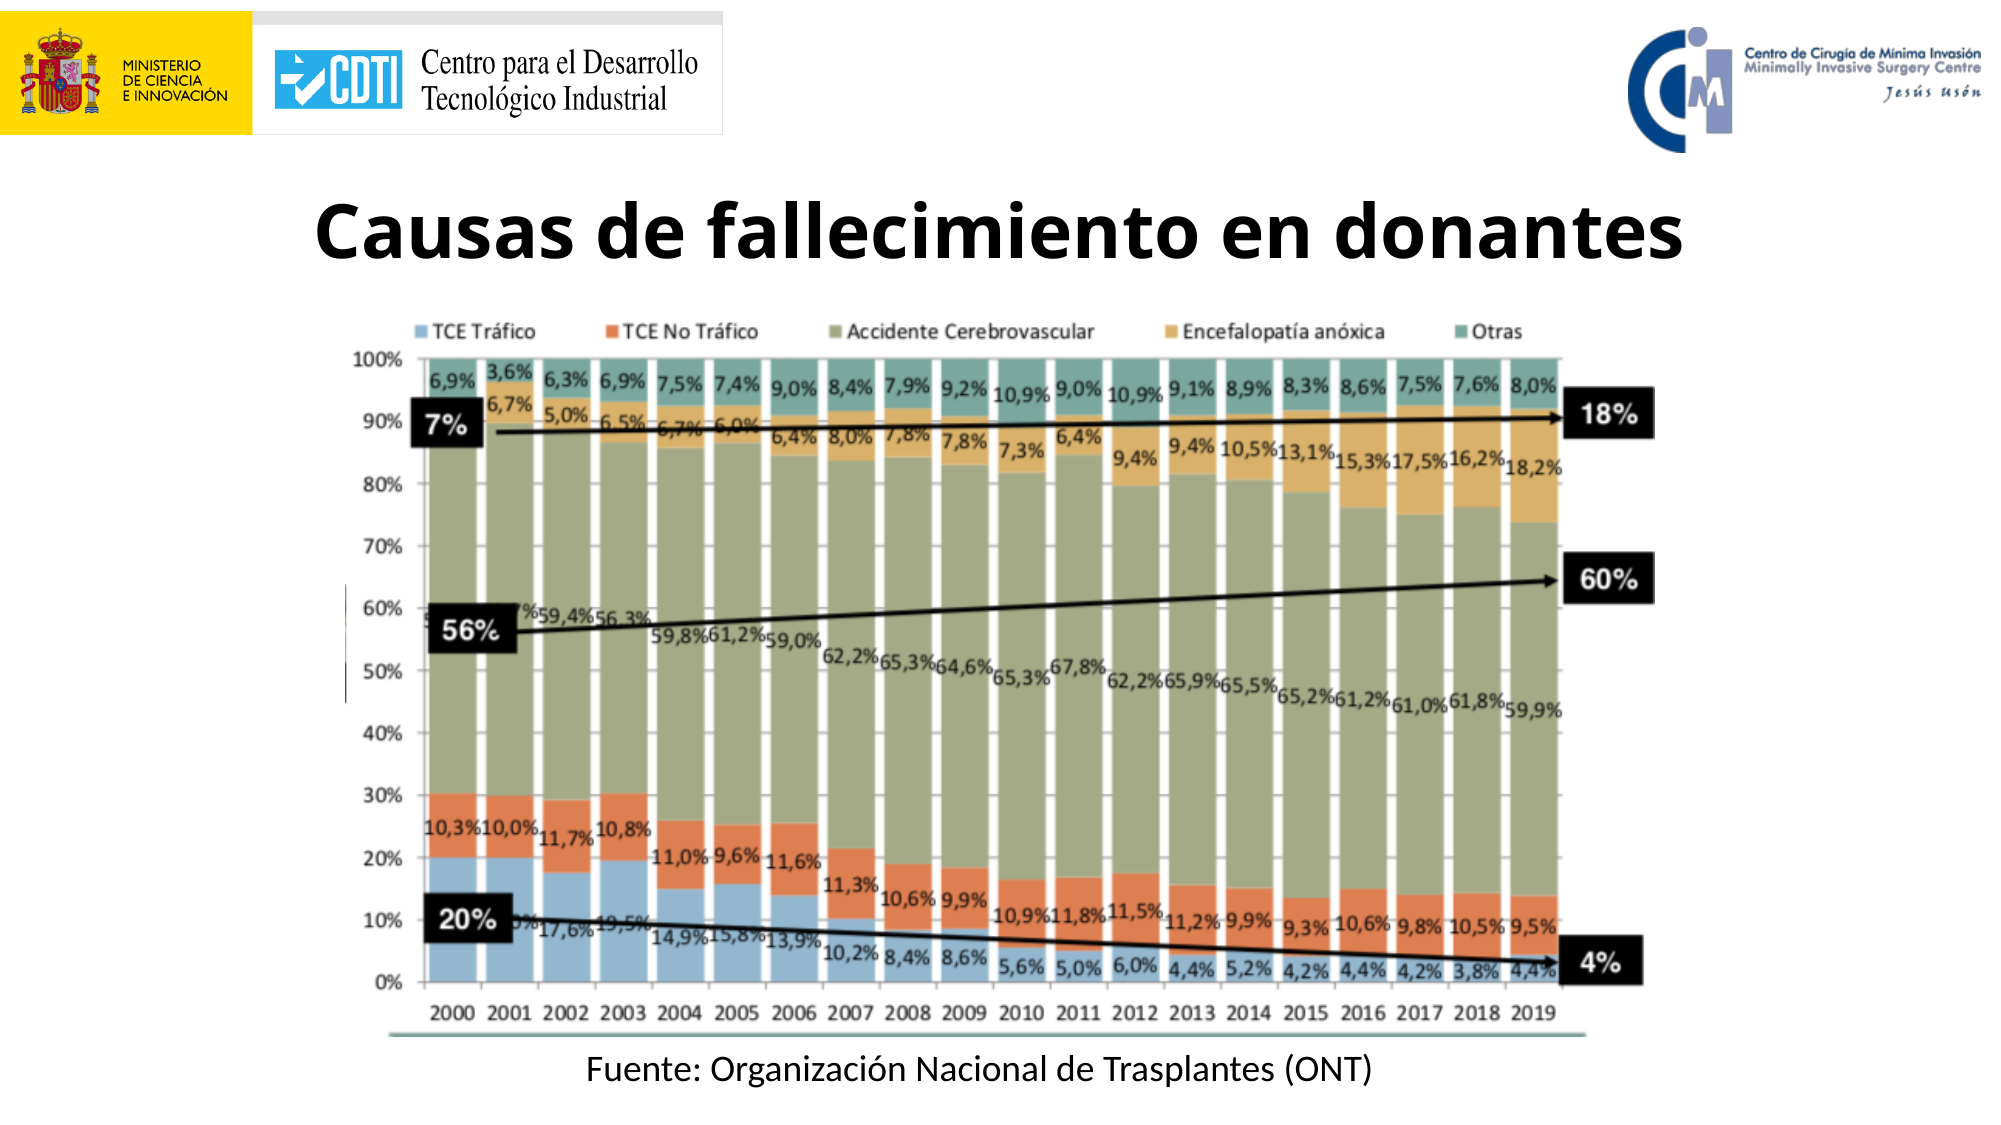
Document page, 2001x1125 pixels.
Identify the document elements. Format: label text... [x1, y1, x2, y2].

picture [0, 11, 723, 135]
text_box Causas de fallecimiento en donantes [105, 141, 1895, 328]
picture [1628, 27, 1981, 153]
text_box Fuente: Organización Nacional de Trasplantes (ONT) [571, 1038, 1389, 1097]
picture [345, 306, 1655, 1038]
